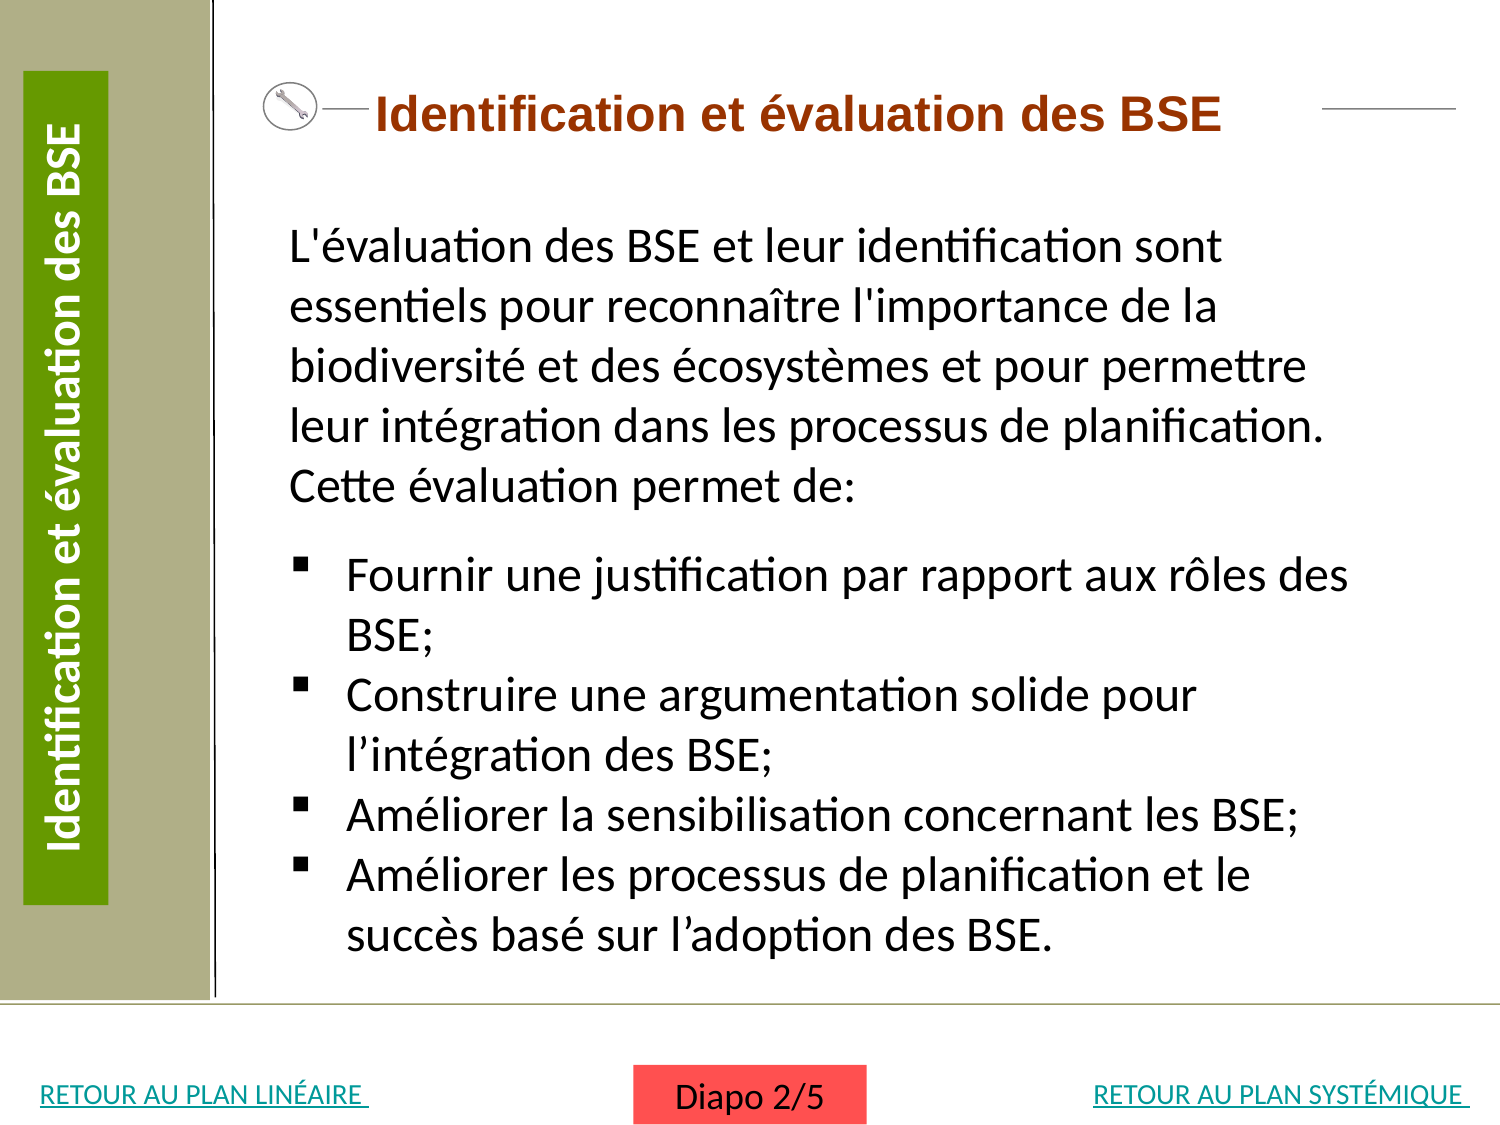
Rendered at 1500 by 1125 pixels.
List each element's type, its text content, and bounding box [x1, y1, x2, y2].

text_box [263, 82, 317, 121]
text_box RETOUR AU PLAN LINÉAIRE [27, 1063, 623, 1122]
text_box Diapo 2/5 [633, 1064, 867, 1125]
text_box RETOUR AU PLAN SYSTÉMIQUE [819, 1063, 1482, 1122]
text_box Identification et évaluation des BSE [369, 62, 1322, 161]
text_box L'évaluation des BSE et leur identification sont essentiels pour reconnaître l'importance de la biodiversité et des écosystèmes et pour permettre leur intégration dans les processus de planification. Cette évaluation permet de: [274, 204, 1389, 496]
text_box Fournir une justification par rapport aux rôles des BSE; Construire une argumentation solide pour l’intégration des BSE; Améliorer la sensibilisation concernant les BSE; Améliorer les processus de planification et le succès basé sur l’adoption des BSE. [274, 533, 1389, 821]
picture [274, 89, 309, 120]
text_box [0, 0, 210, 1001]
text_box Identification et évaluation des BSE [23, 70, 109, 906]
